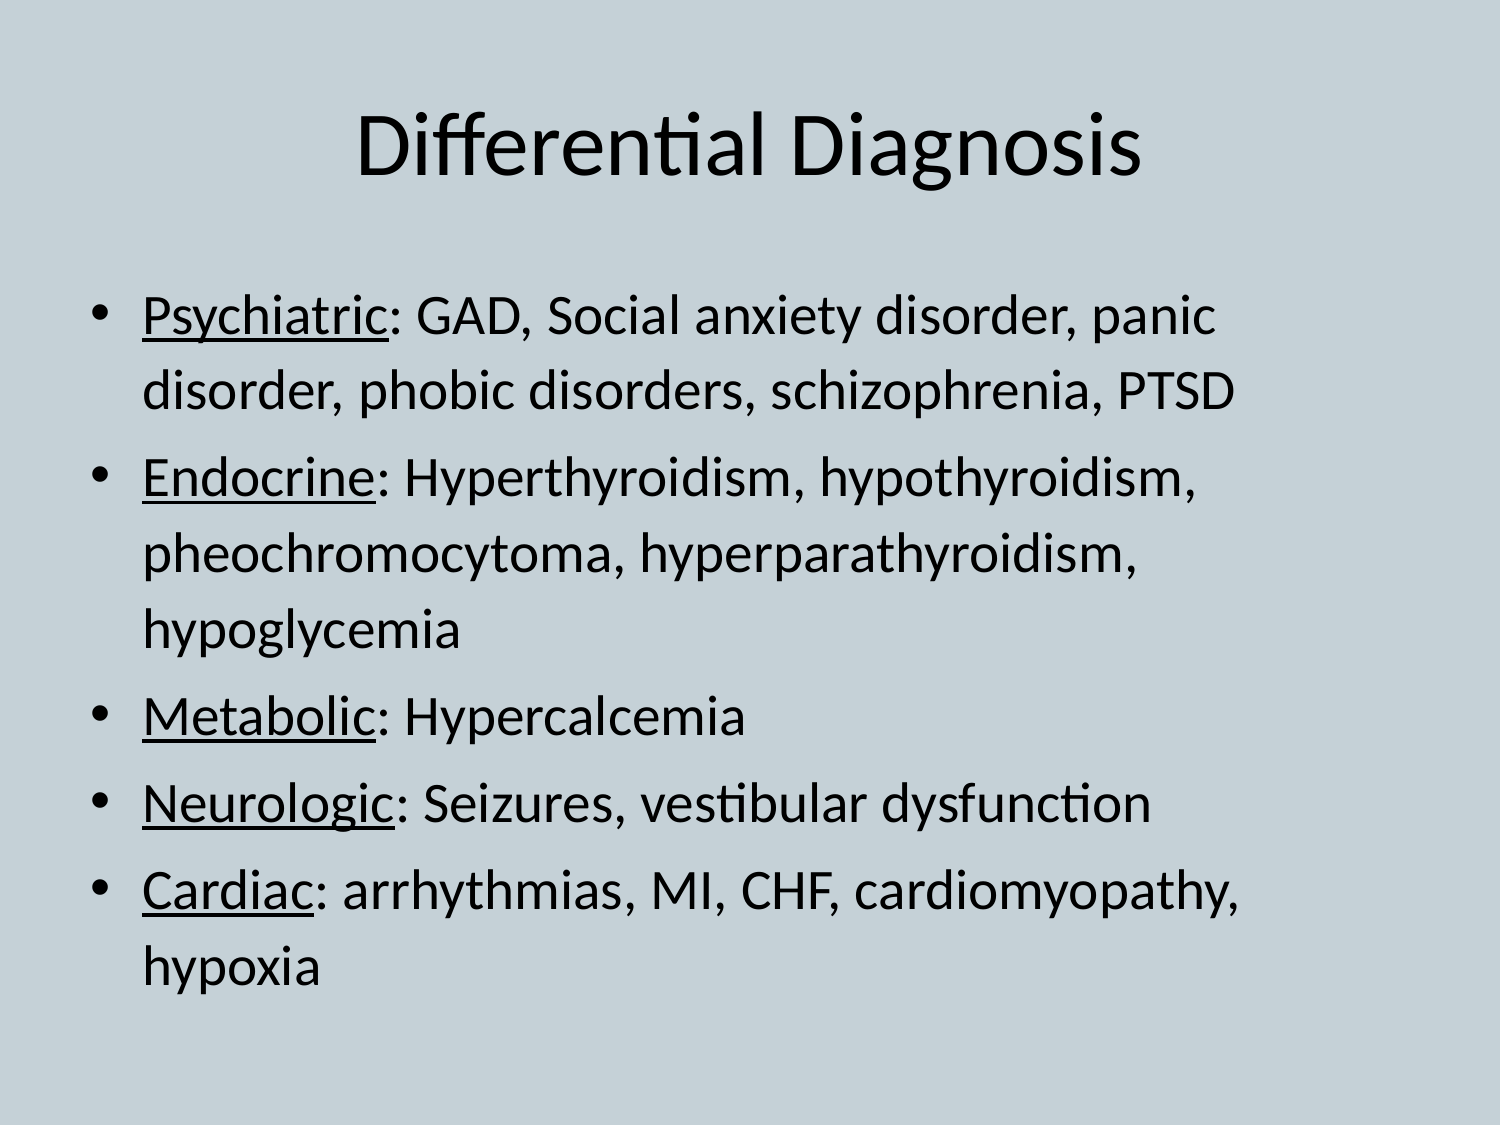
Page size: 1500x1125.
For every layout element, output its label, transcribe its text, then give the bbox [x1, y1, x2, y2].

list Psychiatric: GAD, Social anxiety disorder, panic disorder, phobic disorders, schizophrenia, PTSD Endocrine: Hyperthyroidism, hypothyroidism, pheochromocytoma, hyperparathyroidism, hypoglycemia Metabolic: Hypercalcemia Neurologic: Seizures, vestibular dysfunction Cardiac: arrhythmias, MI, CHF, cardiomyopathy, hypoxia [75, 262, 1425, 1005]
title Differential Diagnosis [75, 45, 1425, 233]
